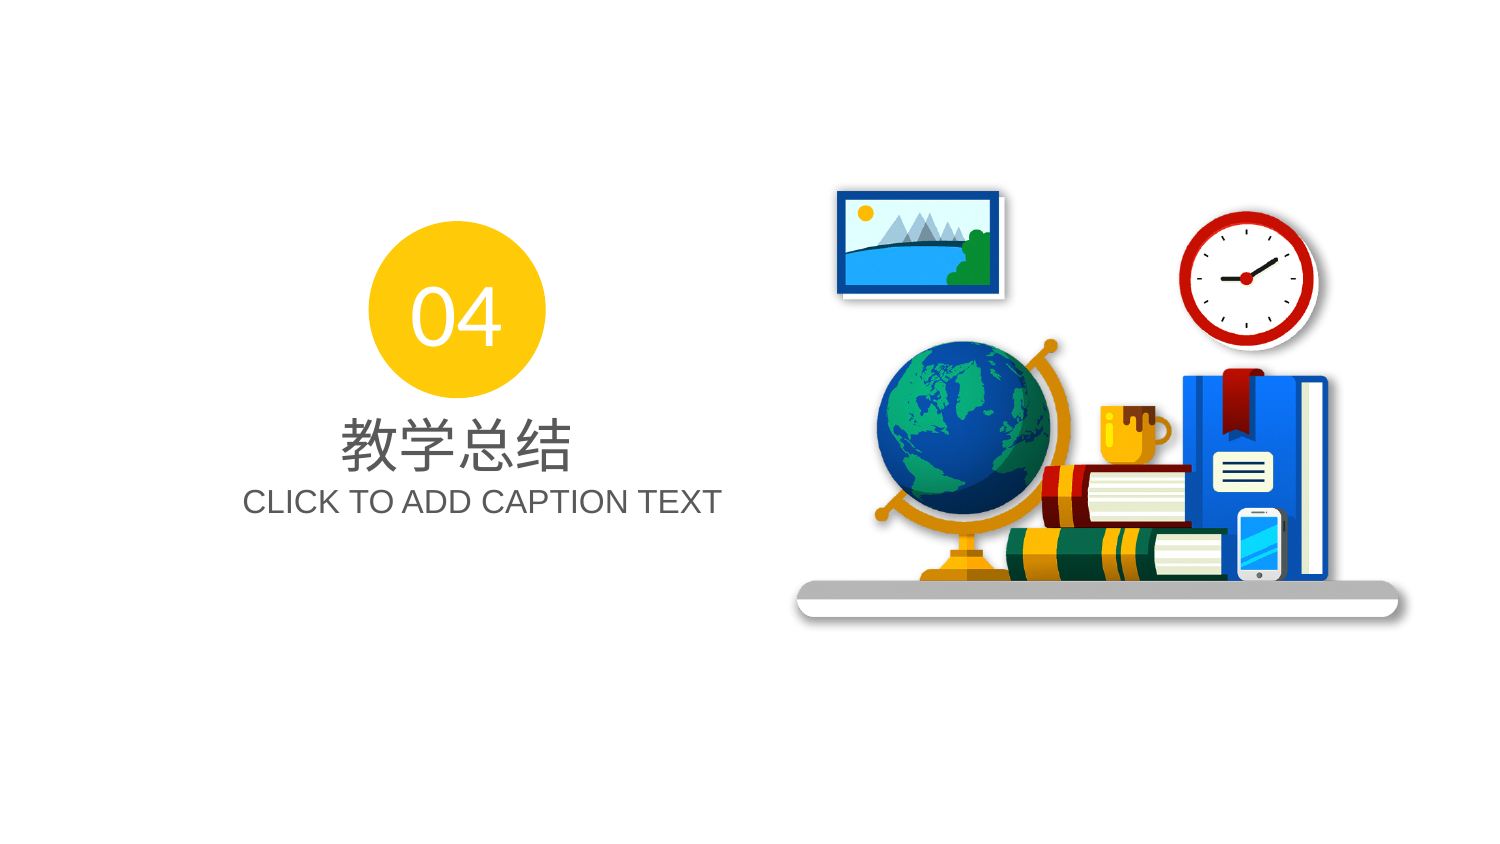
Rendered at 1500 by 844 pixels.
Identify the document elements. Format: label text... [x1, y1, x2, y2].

picture [797, 191, 1398, 617]
text_box 04 [367, 220, 547, 400]
text_box CLICK TO ADD CAPTION TEXT [242, 484, 744, 521]
text_box 教学总结 [242, 417, 673, 481]
